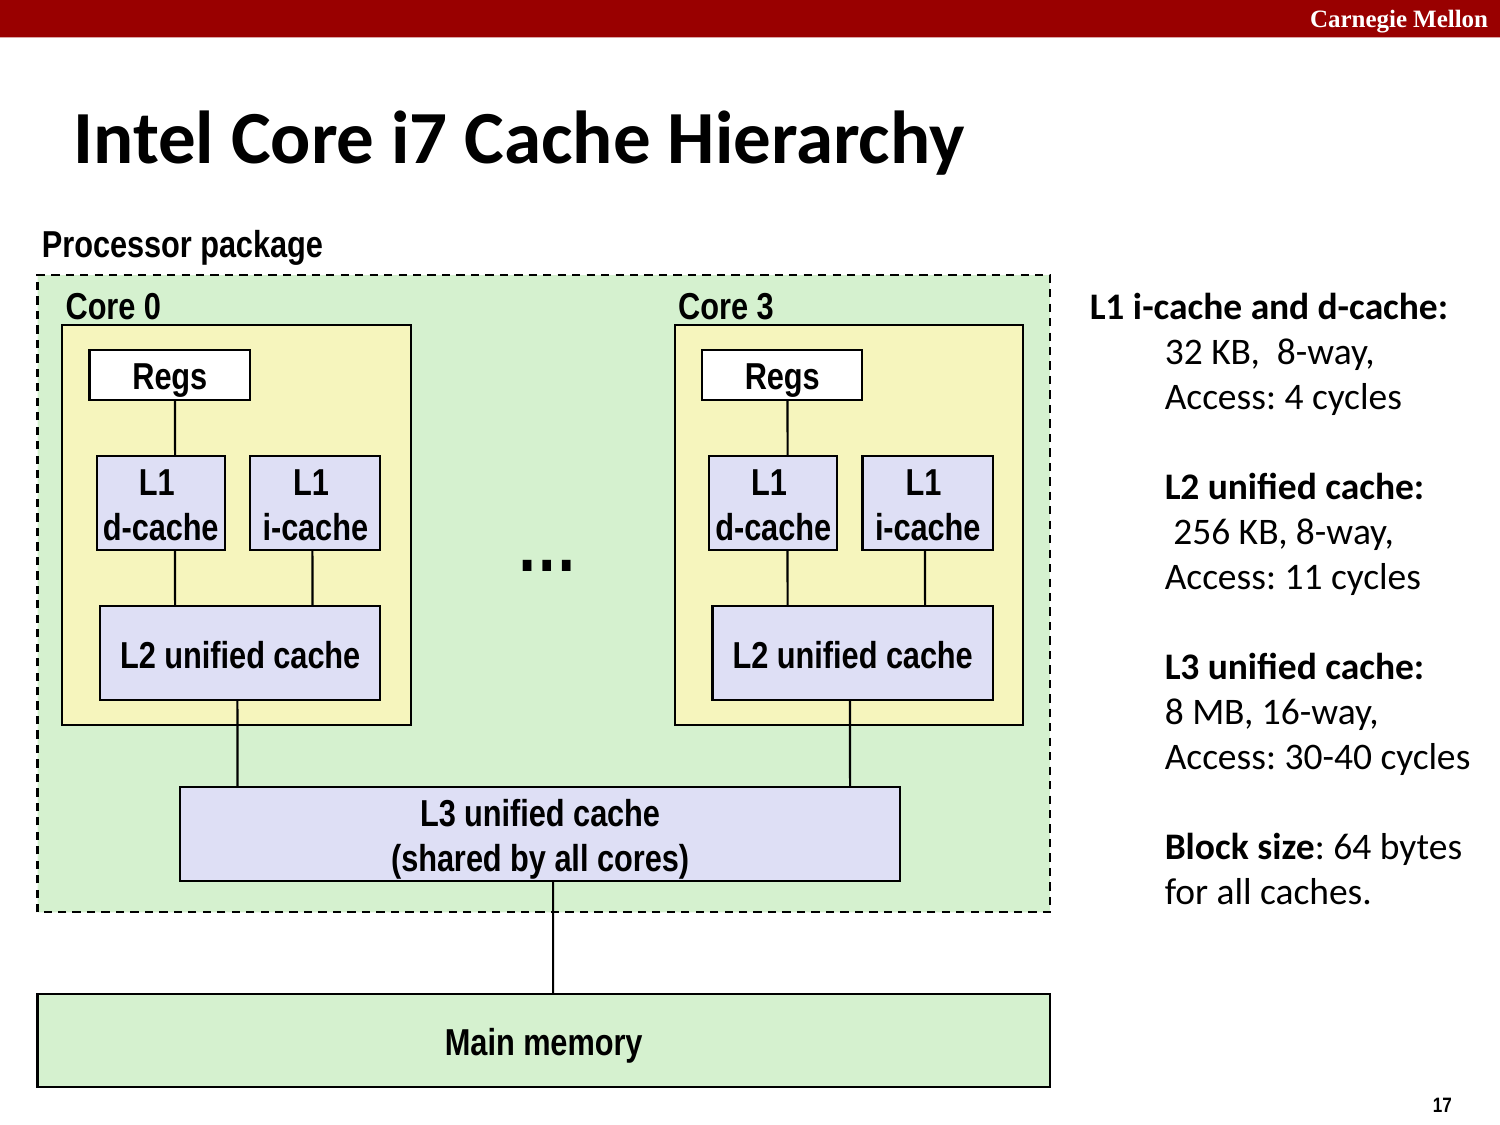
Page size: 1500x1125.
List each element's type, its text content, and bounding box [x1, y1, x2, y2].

text_box L3 unified cache (shared by all cores) [180, 787, 900, 882]
text_box Regs [89, 350, 250, 400]
text_box [177, 275, 1050, 913]
text_box Core 0 [50, 274, 177, 335]
text_box … [487, 489, 607, 595]
text_box L1 i-cache [862, 456, 993, 550]
text_box L2 unified cache [712, 606, 993, 700]
text_box L1 d-cache [709, 456, 838, 550]
text_box Regs [702, 350, 863, 400]
text_box L1 i-cache [249, 456, 381, 550]
text_box Core 3 [663, 274, 789, 335]
text_box L2 unified cache [99, 606, 381, 700]
title Intel Core i7 Cache Hierarchy [58, 71, 1305, 197]
text_box [674, 324, 1024, 725]
text_box L1 d-cache [96, 456, 225, 550]
text_box Main memory [37, 993, 1050, 1088]
text_box [37, 275, 553, 913]
text_box L1 i-cache and d-cache: 32 KB, 8-way, Access: 4 cycles L2 unified cache: 256 KB, 8-way, Access: 11 cycles L3 unified cache: 8 MB, 16-way, Access: 30-40 cycles Block size: 64 bytes for all caches. [1074, 274, 1488, 920]
text_box Processor package [27, 212, 338, 273]
text_box [62, 324, 411, 725]
